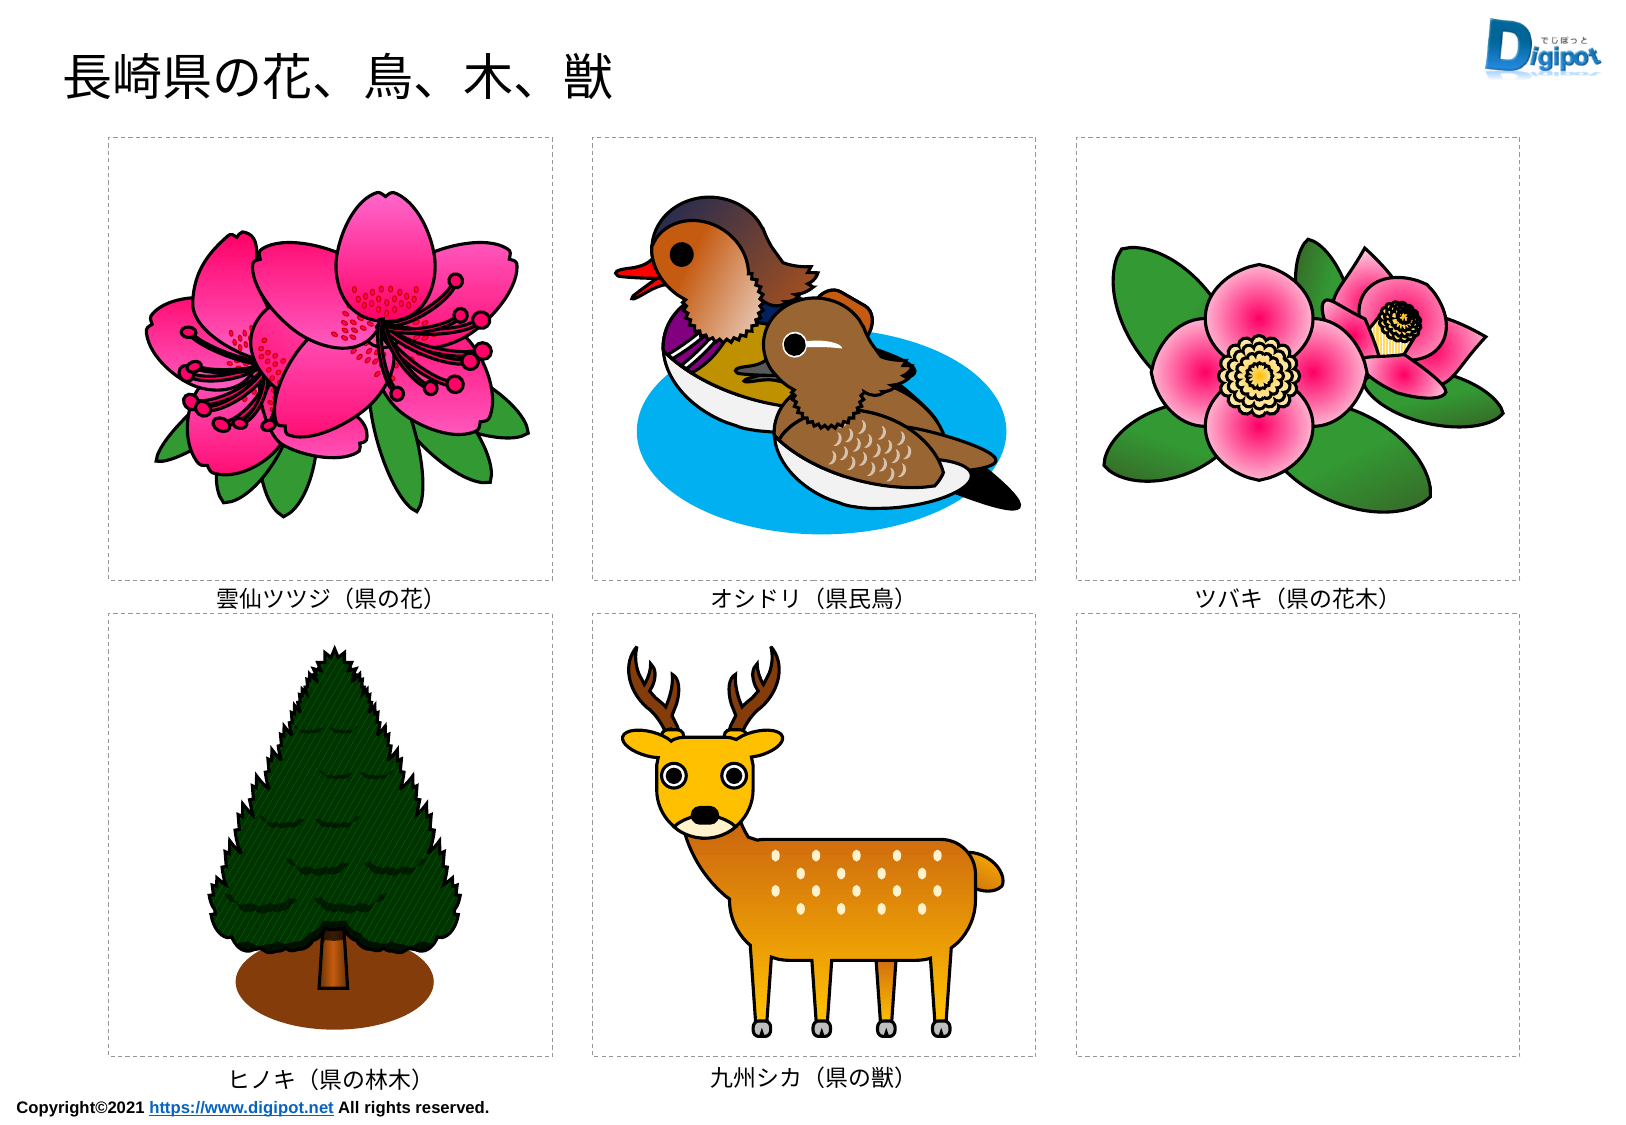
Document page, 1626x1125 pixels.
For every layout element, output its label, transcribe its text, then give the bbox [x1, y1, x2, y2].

text_box 雲仙ツツジ（県の花） [104, 577, 558, 620]
text_box 長崎県の花、鳥、木、獣 [48, 38, 628, 113]
text_box ヒノキ（県の林木） [104, 1058, 558, 1101]
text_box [209, 648, 461, 1030]
text_box 九州シカ（県の獣） [587, 1056, 1041, 1099]
text_box ツバキ（県の花木） [1071, 577, 1525, 620]
picture [1485, 18, 1602, 82]
text_box オシドリ（県民鳥） [587, 577, 1041, 620]
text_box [139, 192, 523, 526]
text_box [615, 185, 1015, 535]
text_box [1099, 231, 1505, 503]
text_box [610, 669, 1006, 1037]
